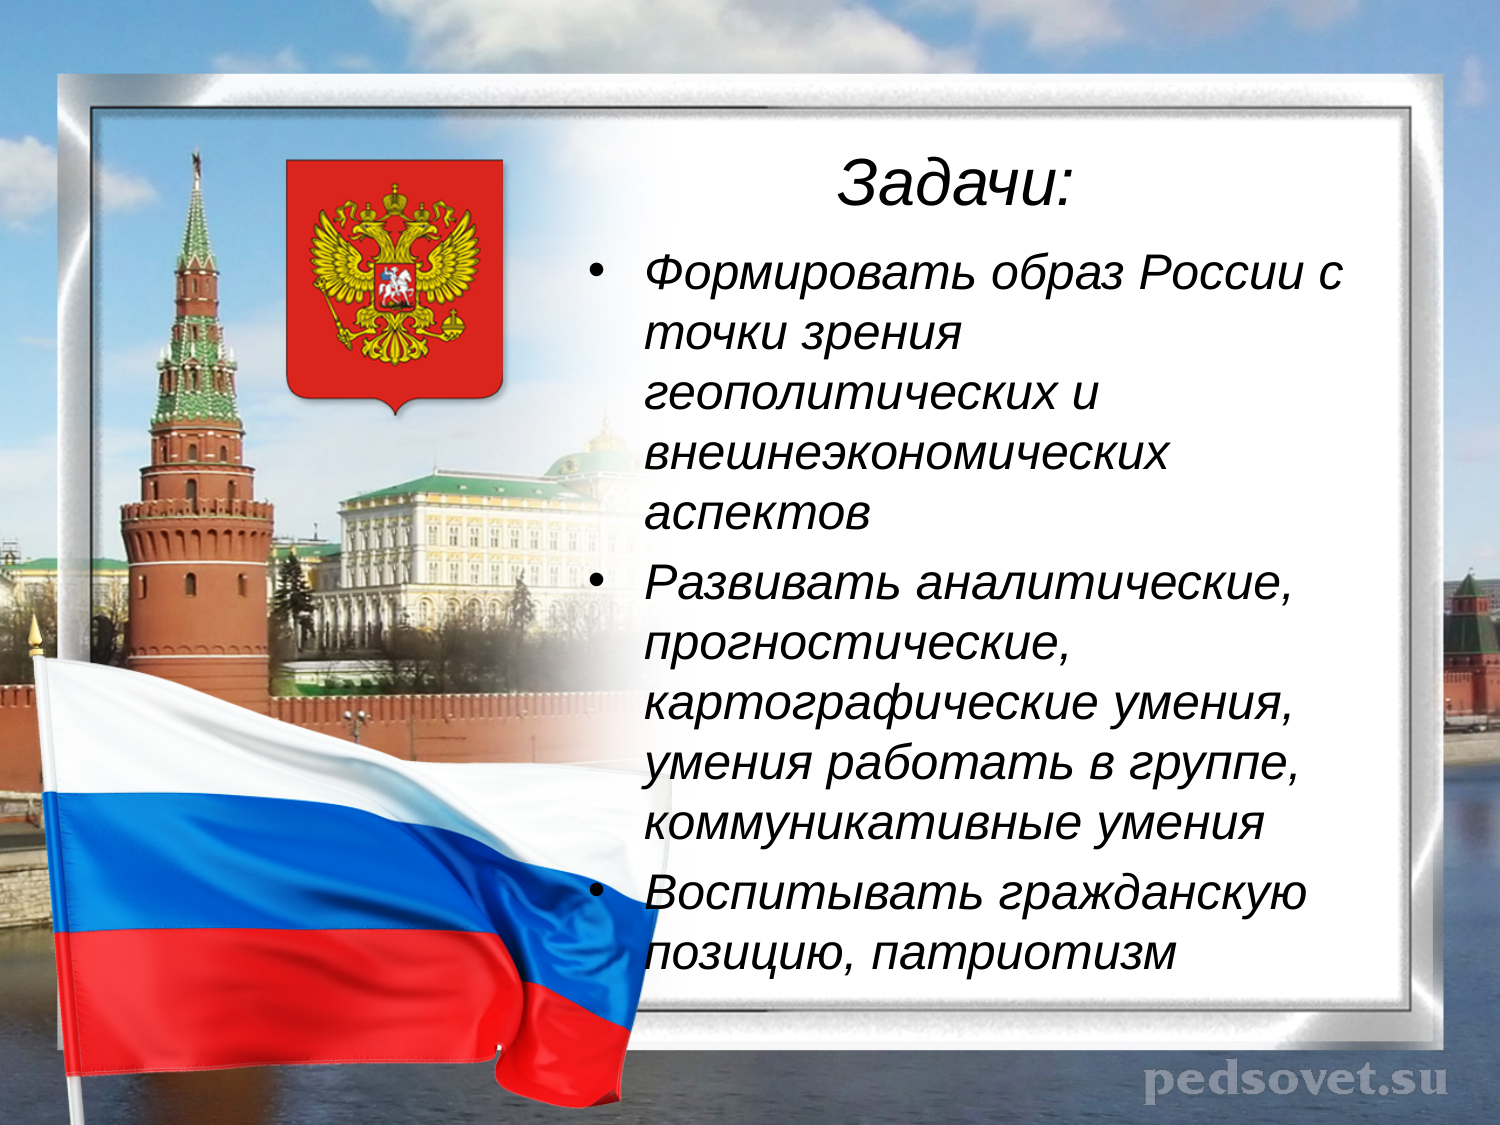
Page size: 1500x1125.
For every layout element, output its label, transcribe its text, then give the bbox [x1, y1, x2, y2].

picture [0, 0, 1500, 1125]
list Формировать образ России с точки зрения геополитических и внешнеэкономических аспектов Развивать аналитические, прогностические, картографические умения, умения работать в группе, коммуникативные умения Воспитывать гражданскую позицию, патриотизм [572, 231, 1400, 975]
title Задачи: [750, 125, 1164, 231]
